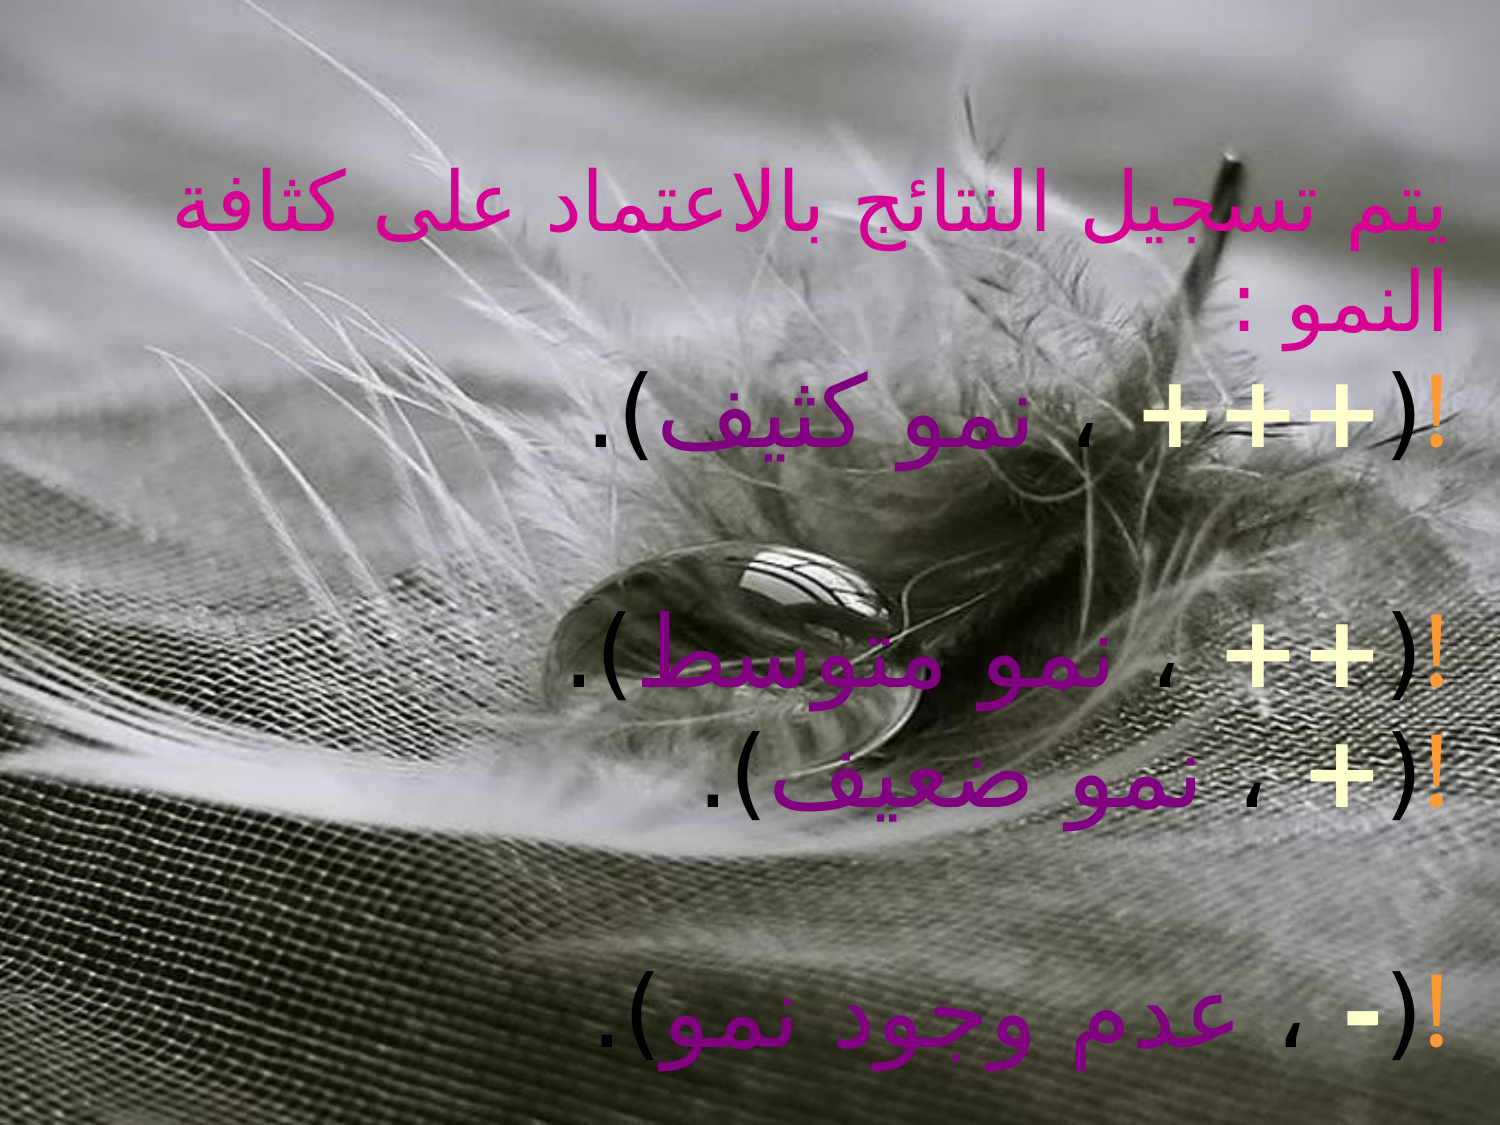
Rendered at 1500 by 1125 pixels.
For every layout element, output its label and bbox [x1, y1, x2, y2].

list [0, 0, 1500, 1125]
